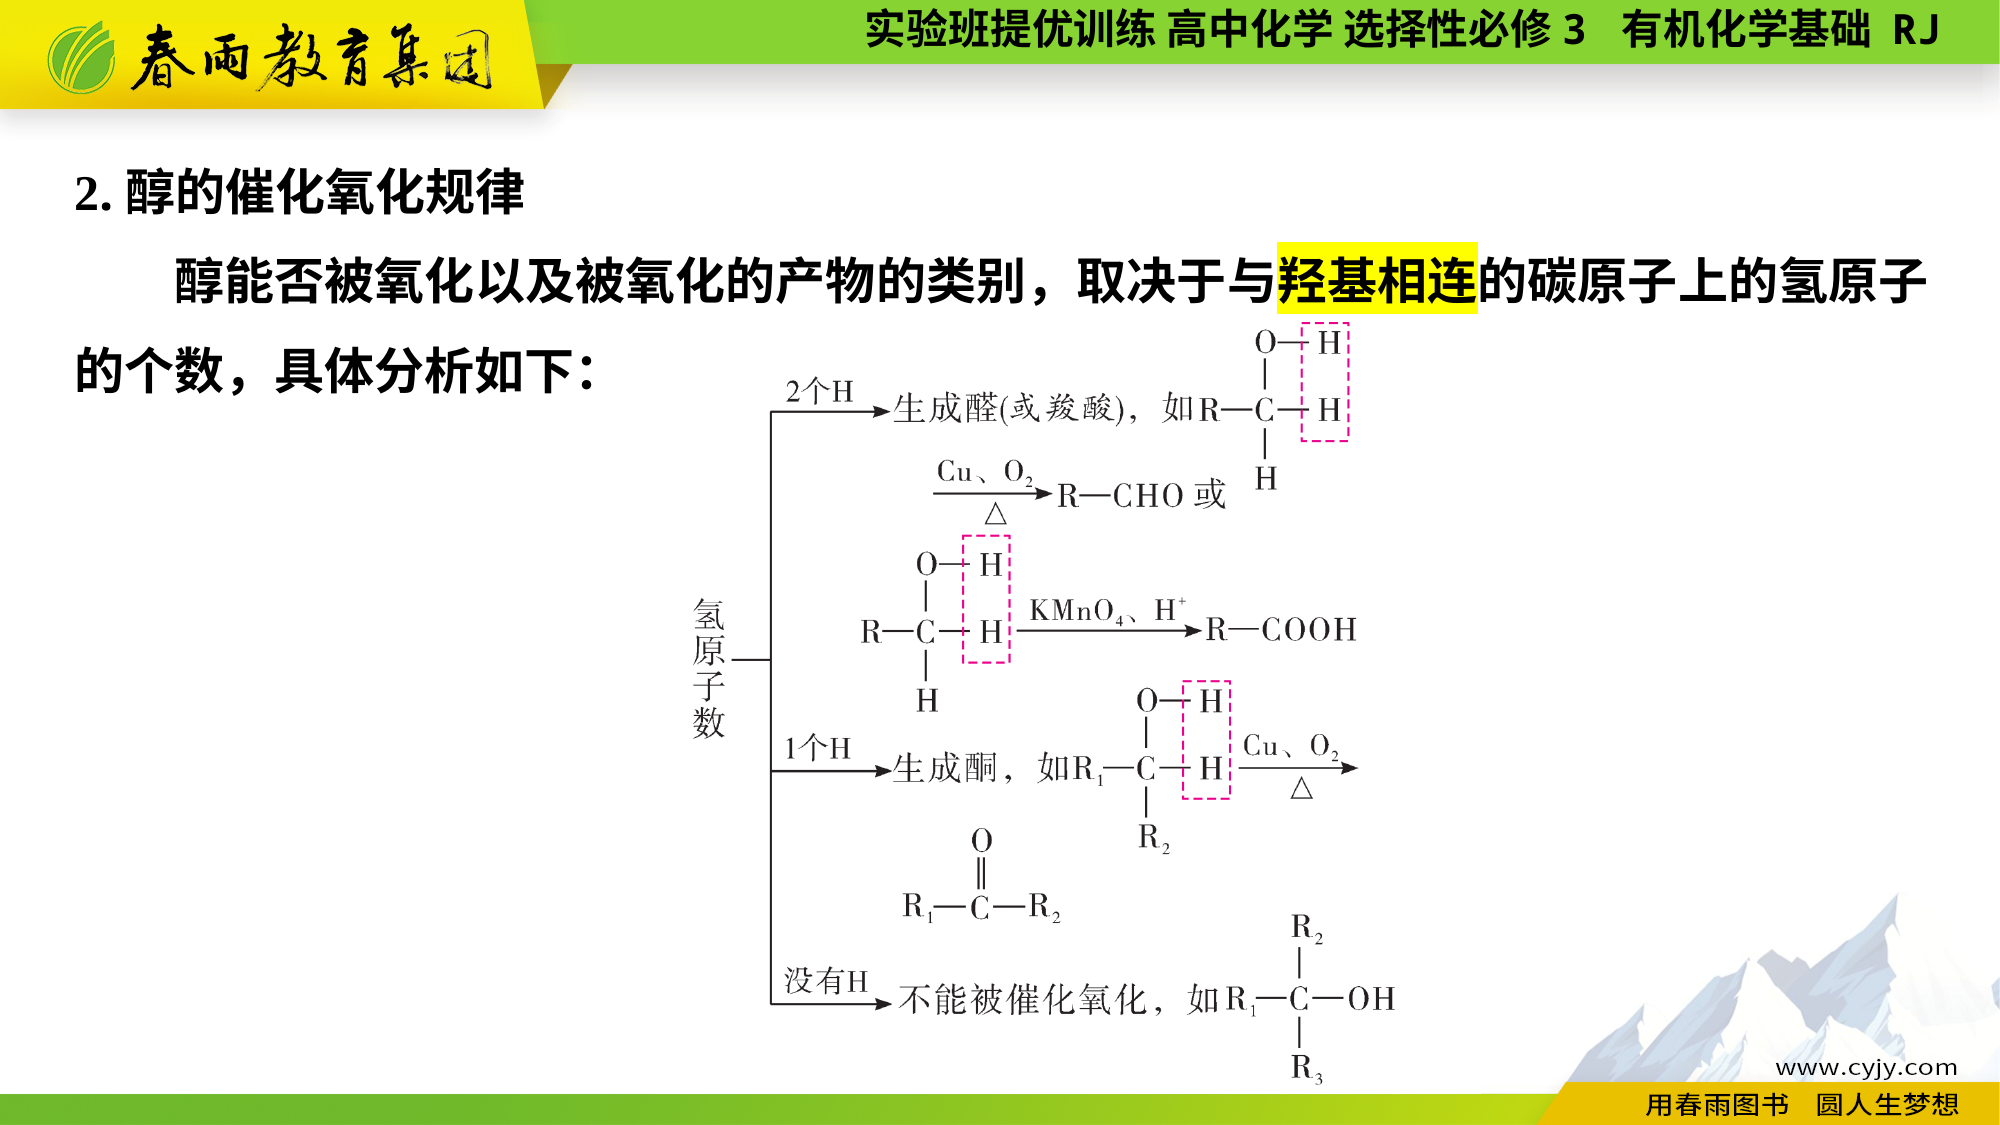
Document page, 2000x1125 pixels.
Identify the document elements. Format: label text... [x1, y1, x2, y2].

list 2.醇的催化氧化规律 醇能否被氧化以及被氧化的产物的类别，取决于与羟基相连的碳原子上的氢原子的个数，具体分析如下： [59, 122, 1944, 399]
picture [0, 0, 2000, 1125]
